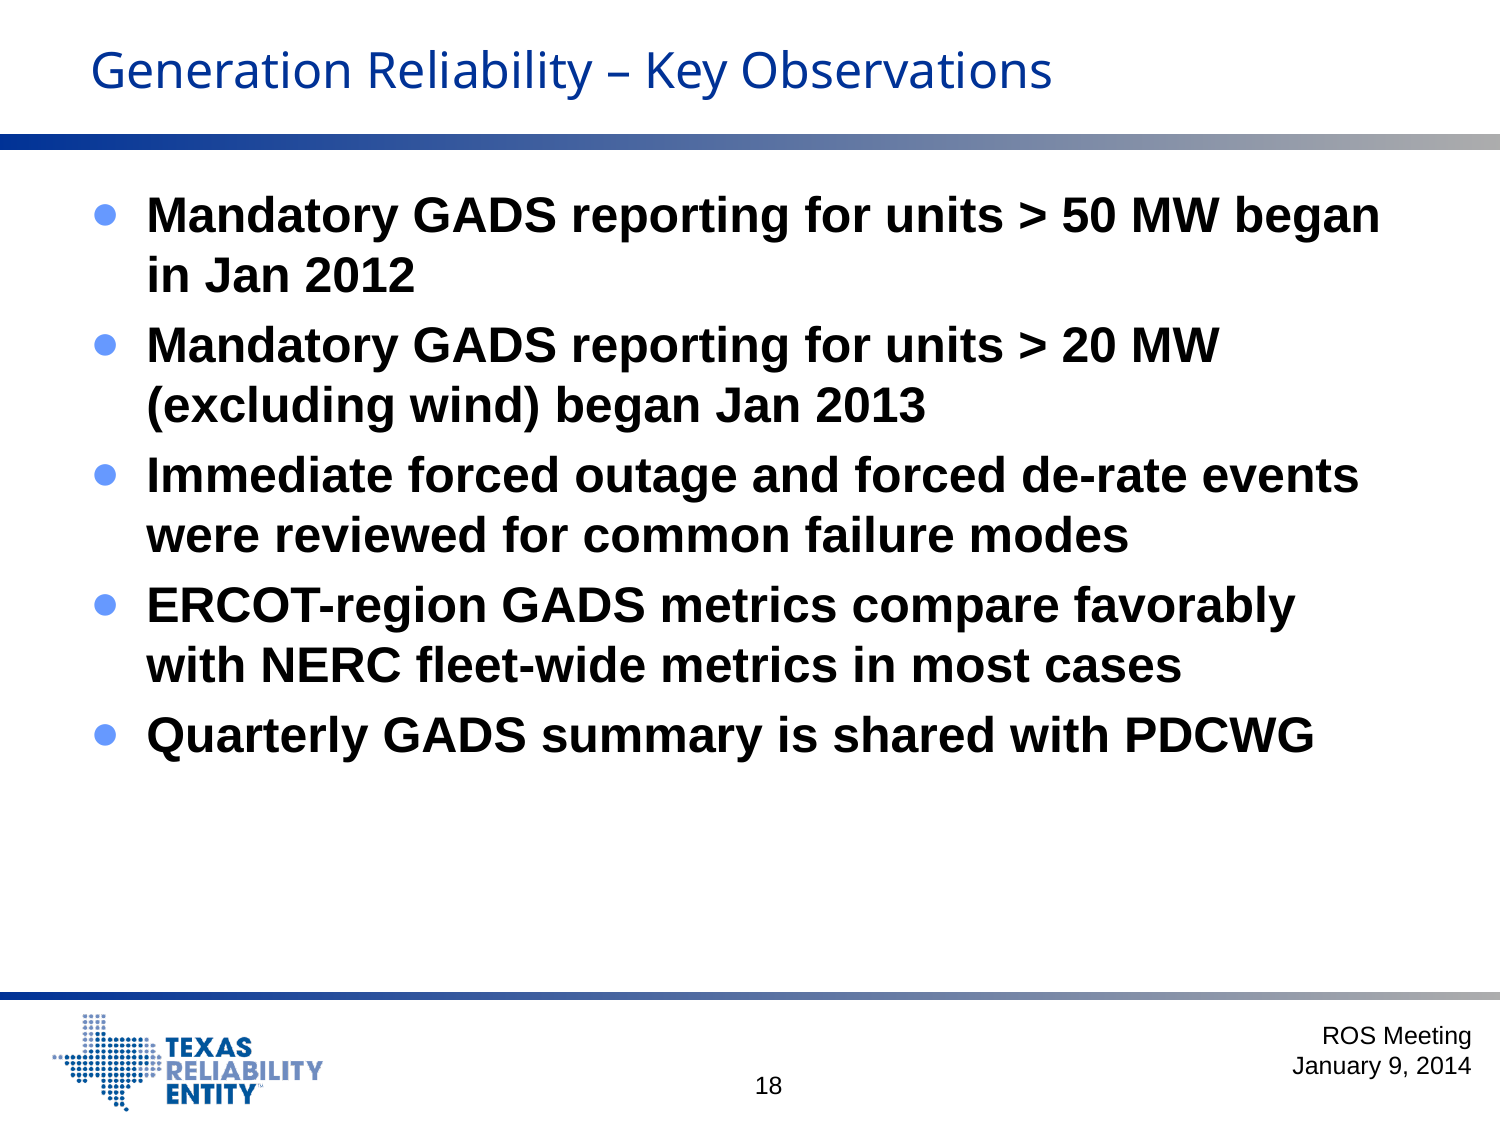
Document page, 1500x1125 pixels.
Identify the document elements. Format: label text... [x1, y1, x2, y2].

footer ROS Meeting January 9, 2014 [812, 1012, 1488, 1101]
list Mandatory GADS reporting for units > 50 MW began in Jan 2012 Mandatory GADS reporting for units > 20 MW (excluding wind) began Jan 2013 Immediate forced outage and forced de-rate events were reviewed for common failure modes ERCOT-region GADS metrics compare favorably with NERC fleet-wide metrics in most cases Quarterly GADS summary is shared with PDCWG [75, 174, 1425, 950]
picture [50, 1012, 325, 1113]
title Generation Reliability – Key Observations [75, 12, 1450, 125]
